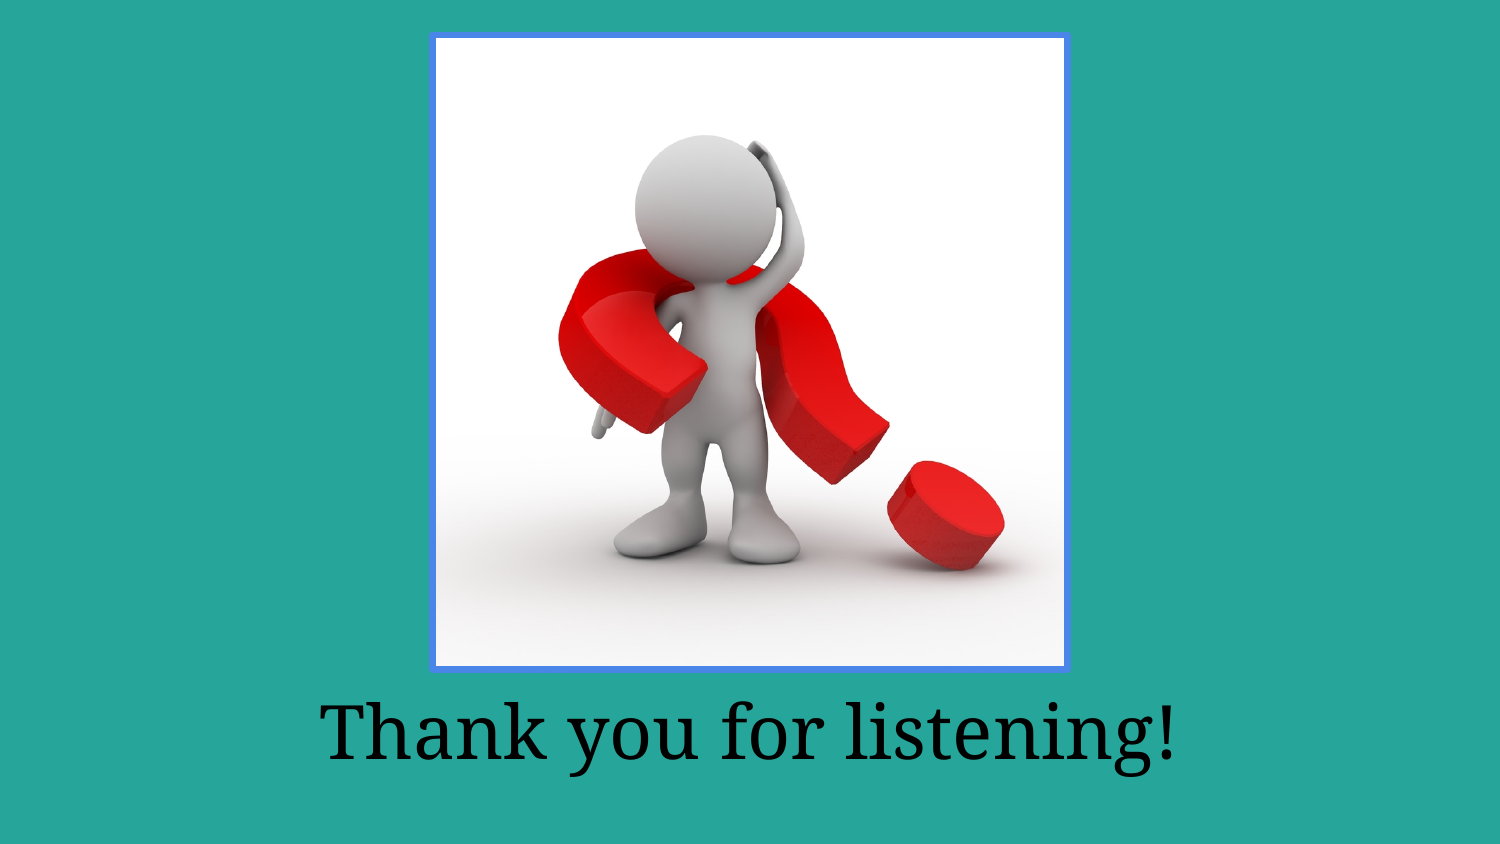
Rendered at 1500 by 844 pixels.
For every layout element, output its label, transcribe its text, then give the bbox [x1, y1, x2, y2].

text_box Thank you for listening! [188, 669, 1312, 801]
picture [435, 37, 1065, 667]
